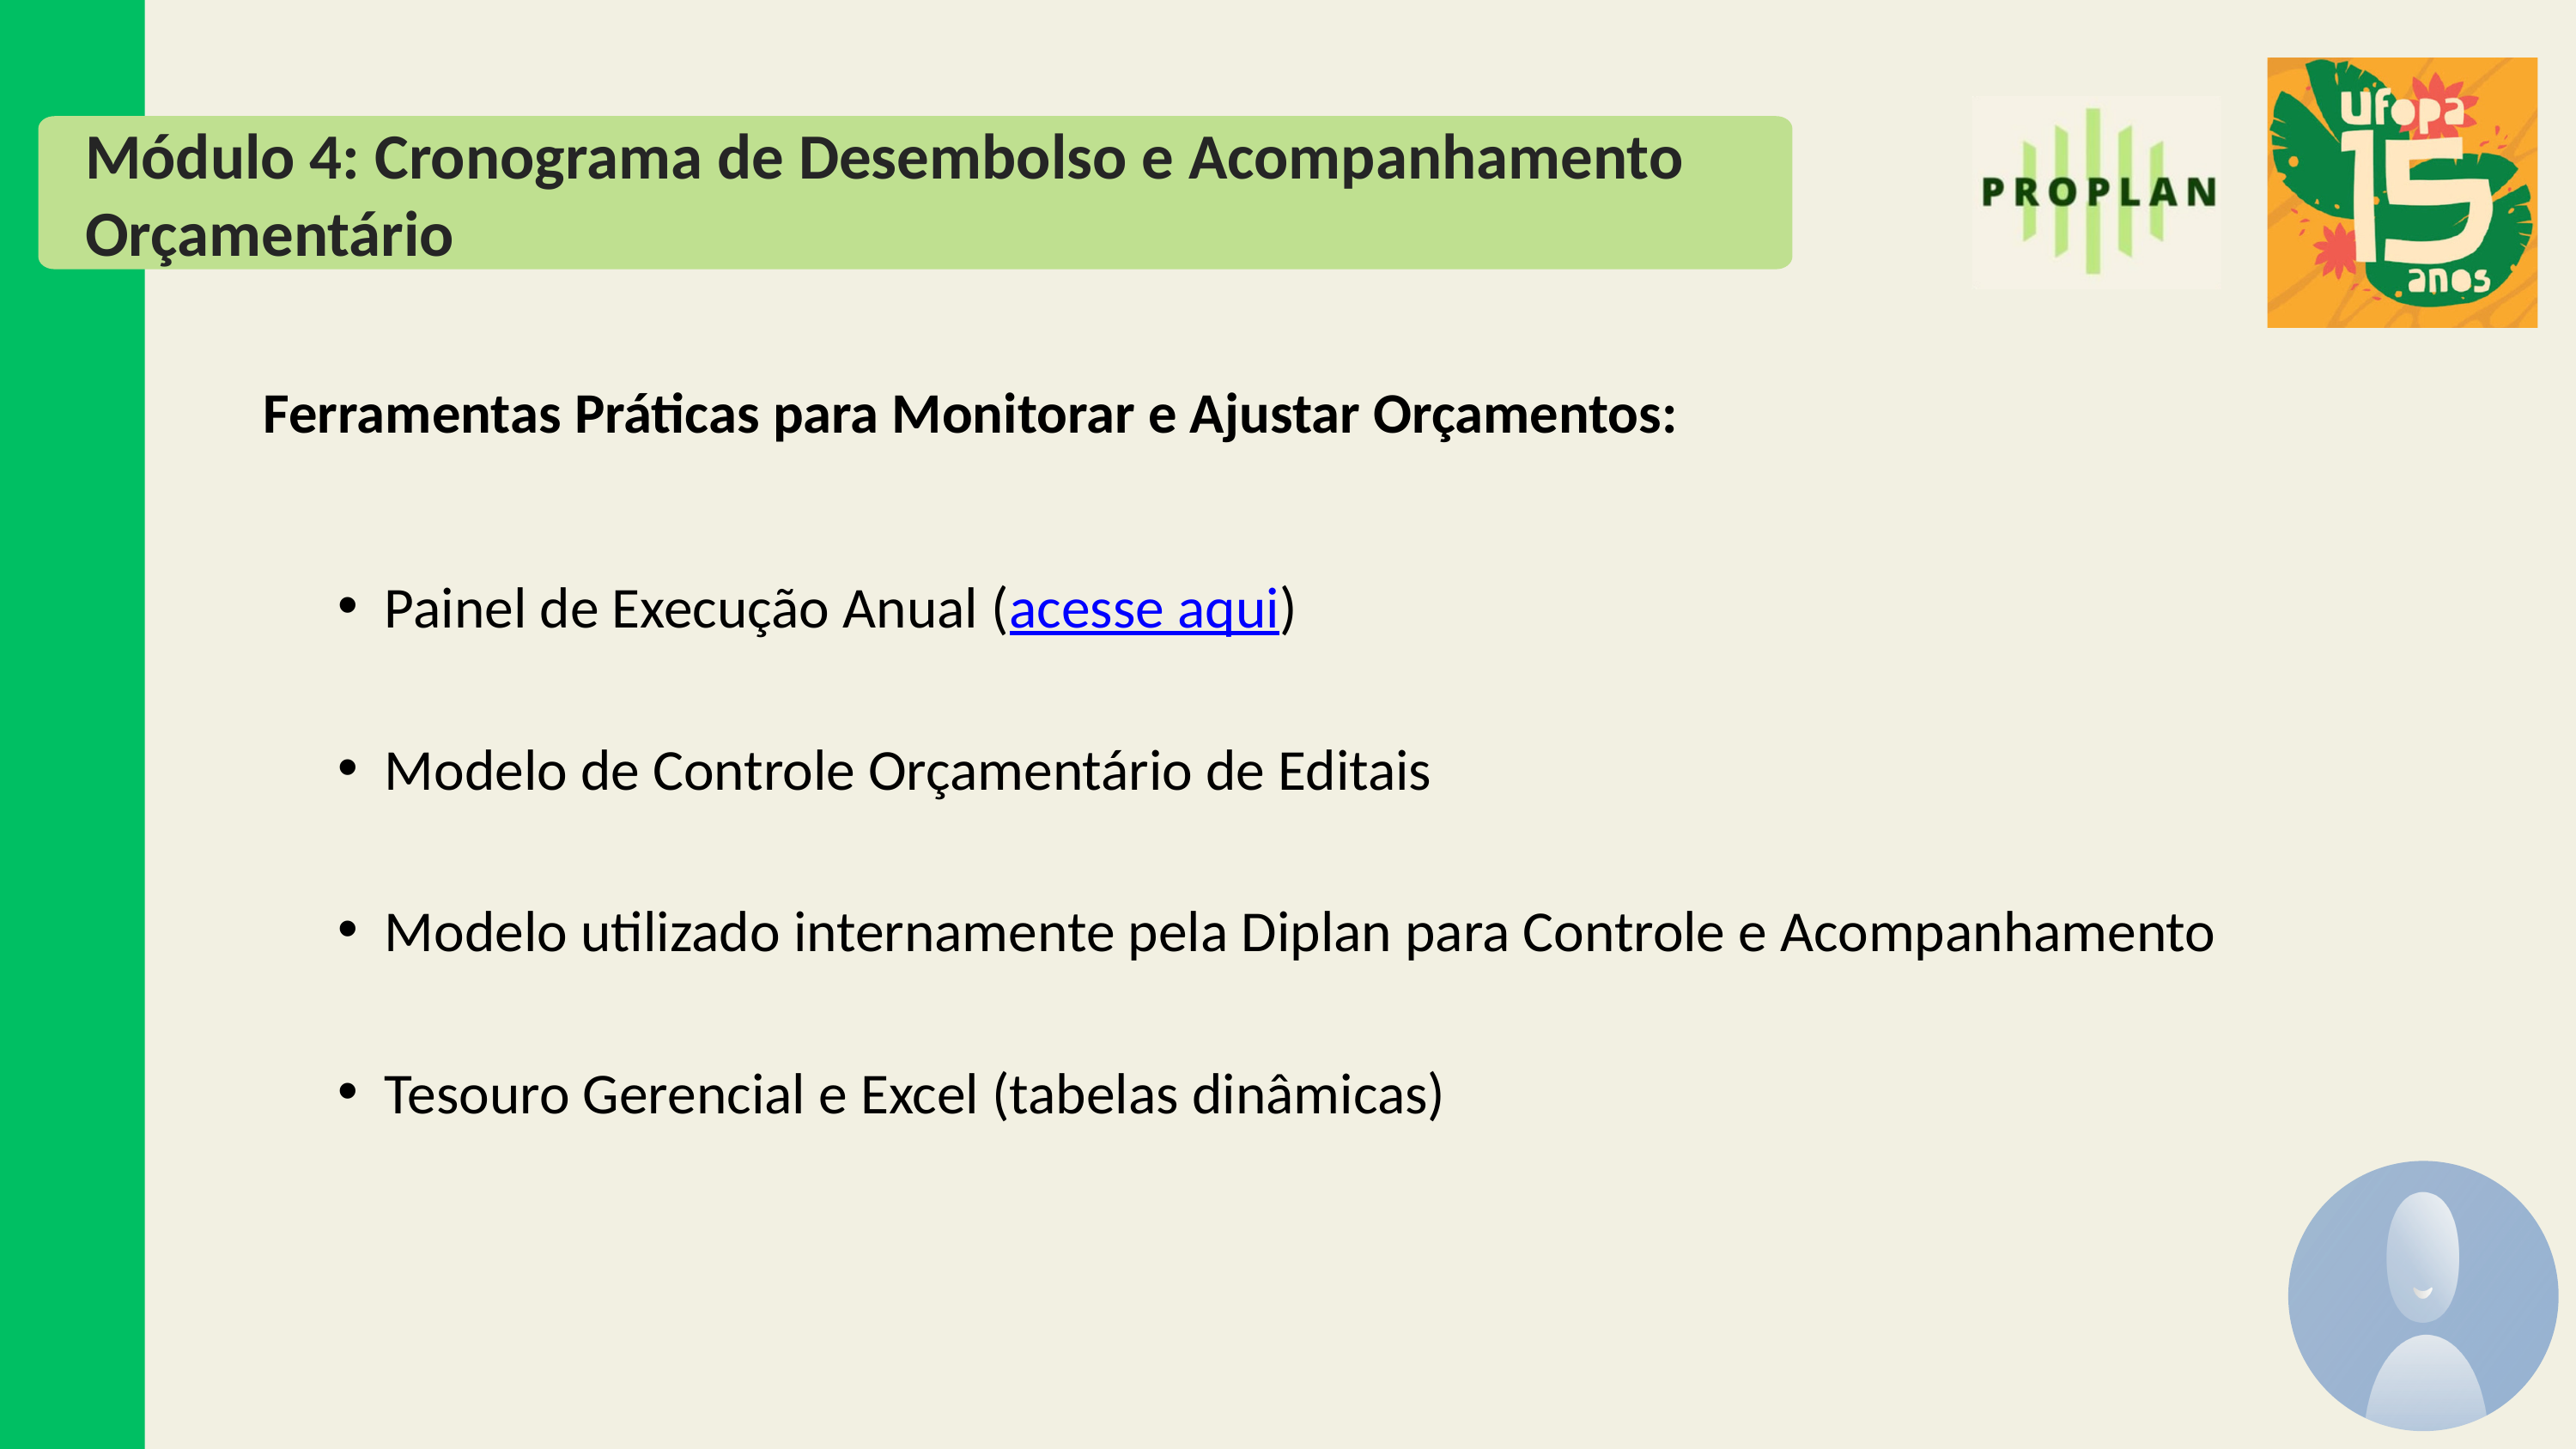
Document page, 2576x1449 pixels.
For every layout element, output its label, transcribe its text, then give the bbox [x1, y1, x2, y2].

text_box [1971, 96, 2221, 289]
picture [2287, 1161, 2559, 1432]
text_box Ferramentas Práticas para Monitorar e Ajustar Orçamentos: [263, 344, 1947, 445]
text_box Módulo 4: Cronograma de Desembolso e Acompanhamento Orçamentário [151, 107, 1900, 276]
text_box [2267, 58, 2538, 328]
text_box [38, 115, 1793, 270]
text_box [0, 0, 145, 1449]
text_box Painel de Execução Anual (acesse aqui) Modelo de Controle Orçamentário de Editais Modelo utilizado internamente pela Diplan para Controle e Acompanhamento Tesouro Gerencial e Excel (tabelas dinâmicas) [325, 563, 2251, 1163]
